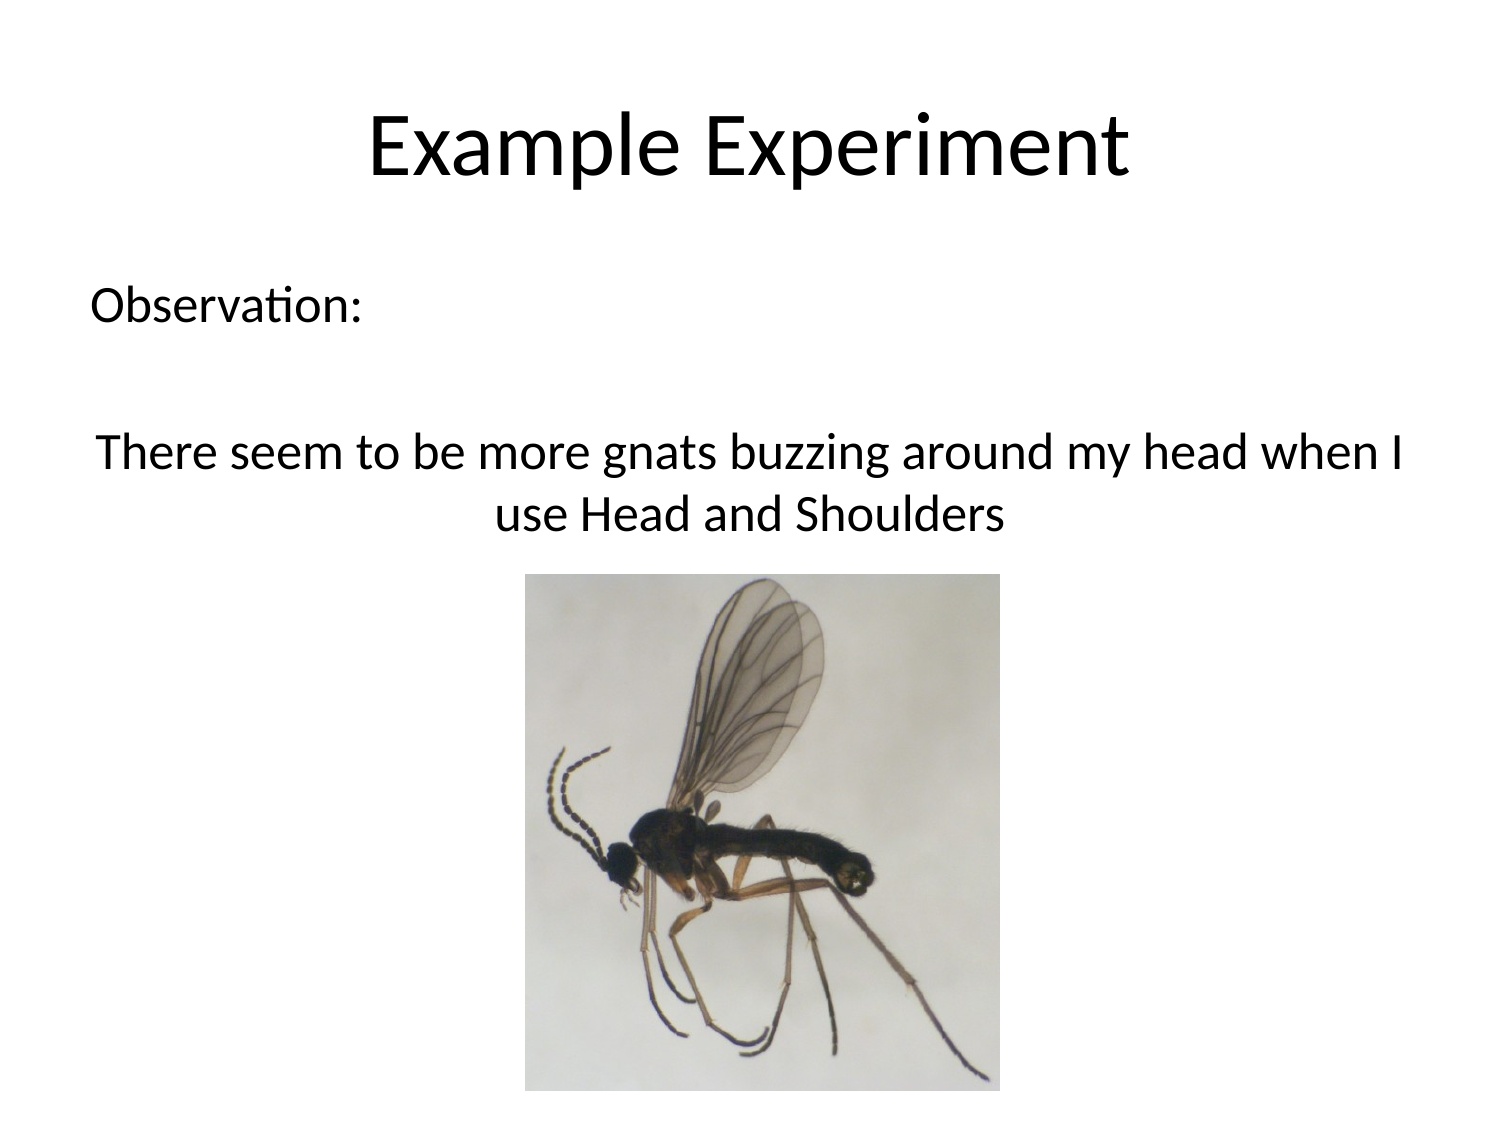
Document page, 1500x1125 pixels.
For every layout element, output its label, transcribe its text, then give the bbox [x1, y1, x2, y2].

picture [524, 574, 1001, 1092]
title Example Experiment [75, 45, 1425, 233]
list Observation: There seem to be more gnats buzzing around my head when I use Head and Shoulders [75, 262, 1425, 550]
